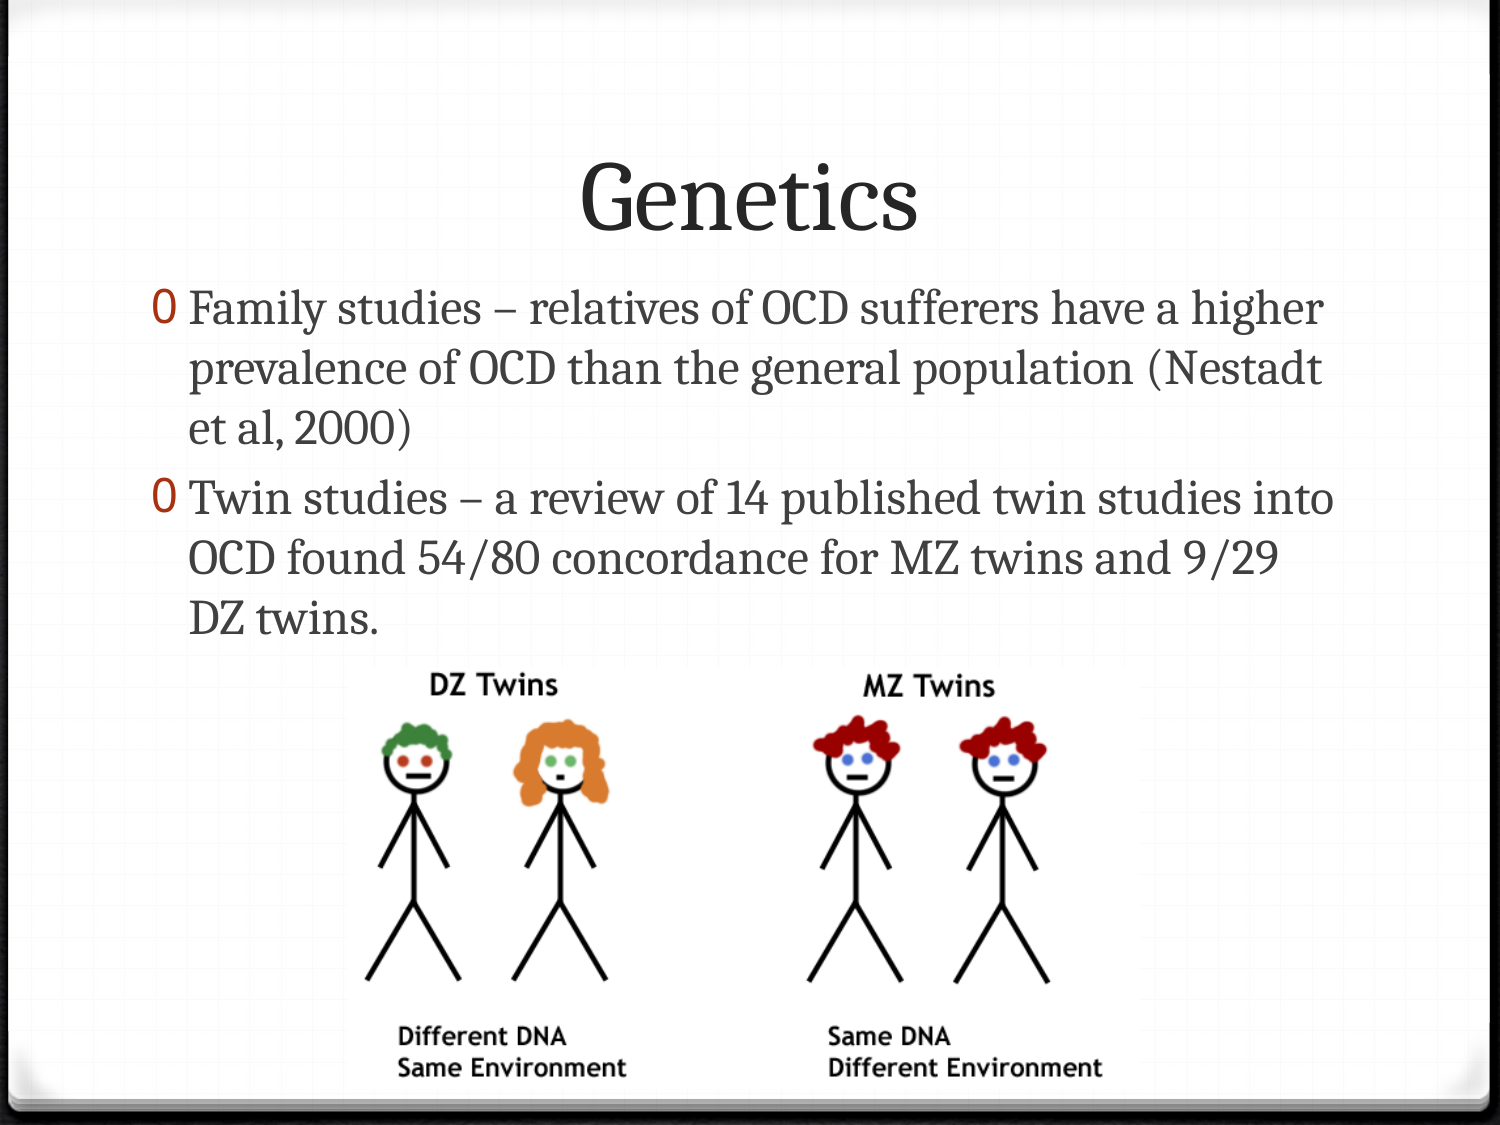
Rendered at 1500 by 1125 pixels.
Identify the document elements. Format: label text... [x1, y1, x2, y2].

picture [0, 0, 1500, 1125]
list Family studies – relatives of OCD sufferers have a higher prevalence of OCD than the general population (Nestadt et al, 2000) Twin studies – a review of 14 published twin studies into OCD found 54/80 concordance for MZ twins and 9/29 DZ twins. [135, 267, 1361, 916]
title Genetics [90, 71, 1410, 309]
